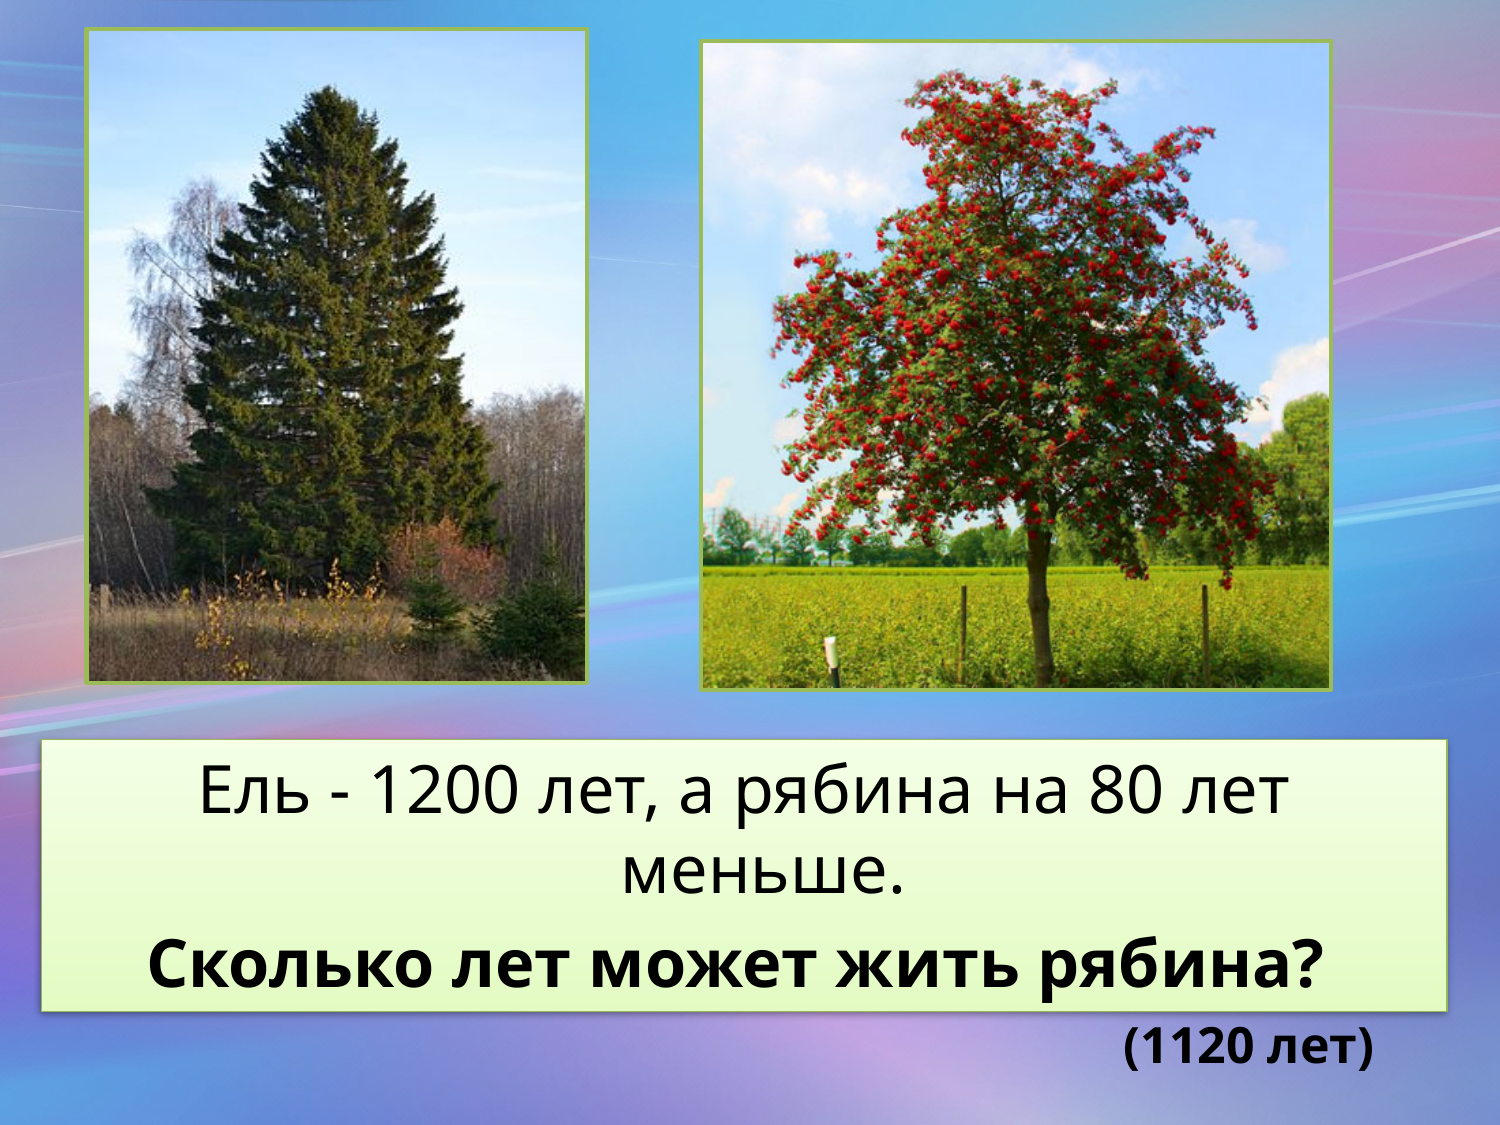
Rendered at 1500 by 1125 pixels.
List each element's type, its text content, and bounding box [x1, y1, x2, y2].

picture [702, 42, 1330, 689]
list Ель - 1200 лет, а рябина на 80 лет меньше. Сколько лет может жить рябина? [41, 739, 1448, 1012]
picture [88, 30, 585, 681]
list (1120 лет) [927, 975, 1390, 1081]
